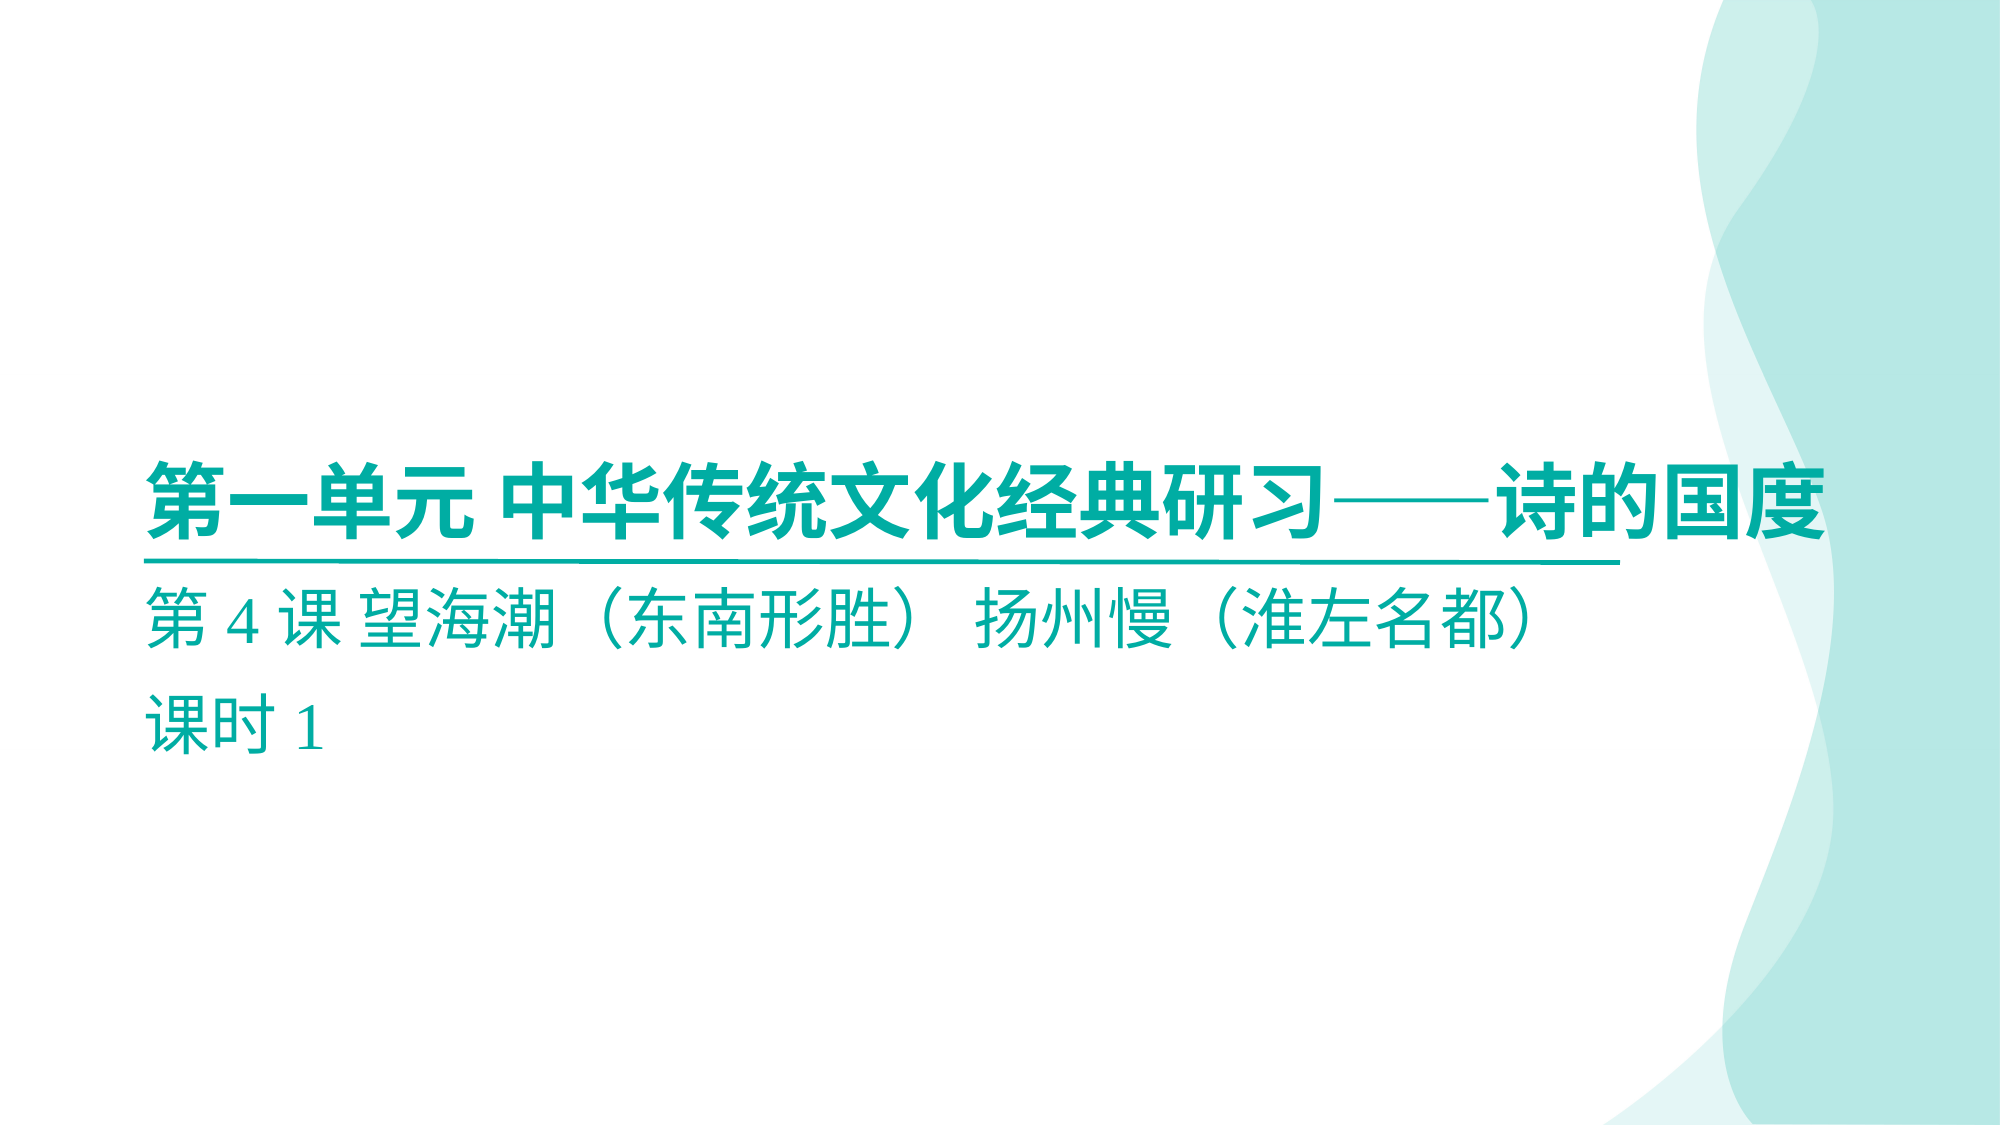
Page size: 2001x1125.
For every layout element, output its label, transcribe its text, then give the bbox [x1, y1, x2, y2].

text_box 第一单元 中华传统文化经典研习——诗的国度 [143, 430, 1946, 549]
picture [0, 0, 2000, 1125]
